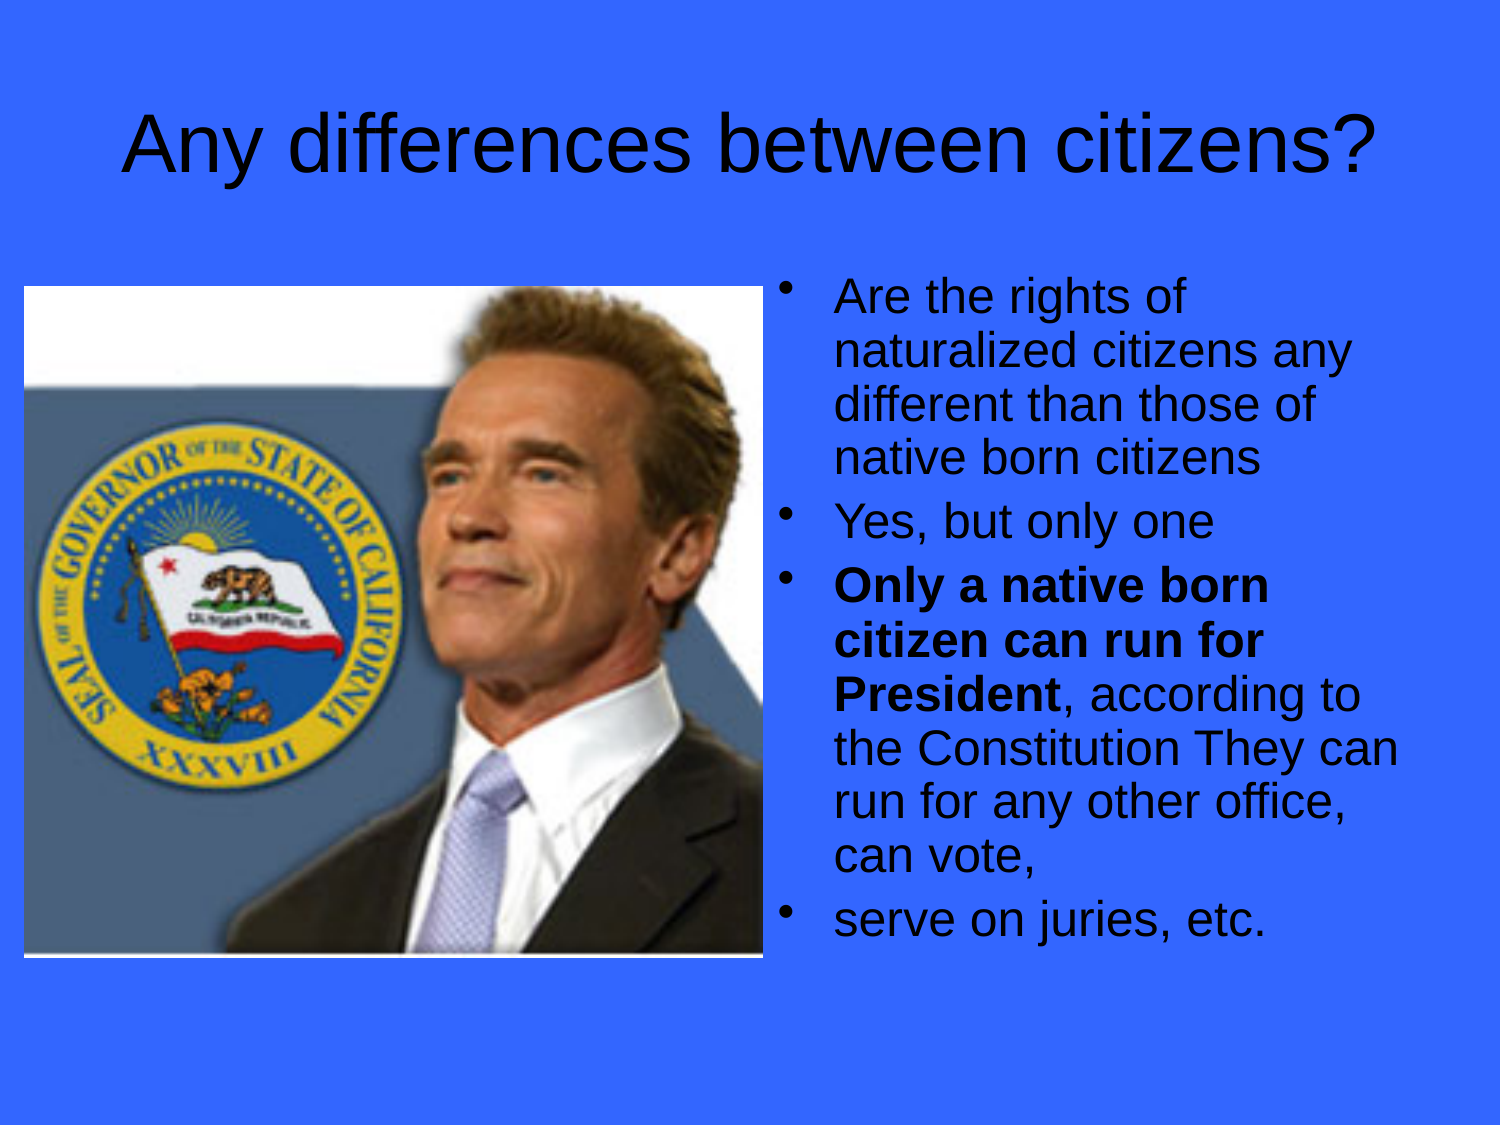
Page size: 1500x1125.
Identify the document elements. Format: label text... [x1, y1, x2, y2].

title Any differences between citizens? [75, 45, 1425, 233]
list Are the rights of naturalized citizens any different than those of native born citizens Yes, but only one Only a native born citizen can run for President, according to the Constitution They can run for any other office, can vote, serve on juries, etc. [762, 262, 1425, 1005]
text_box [24, 286, 763, 958]
